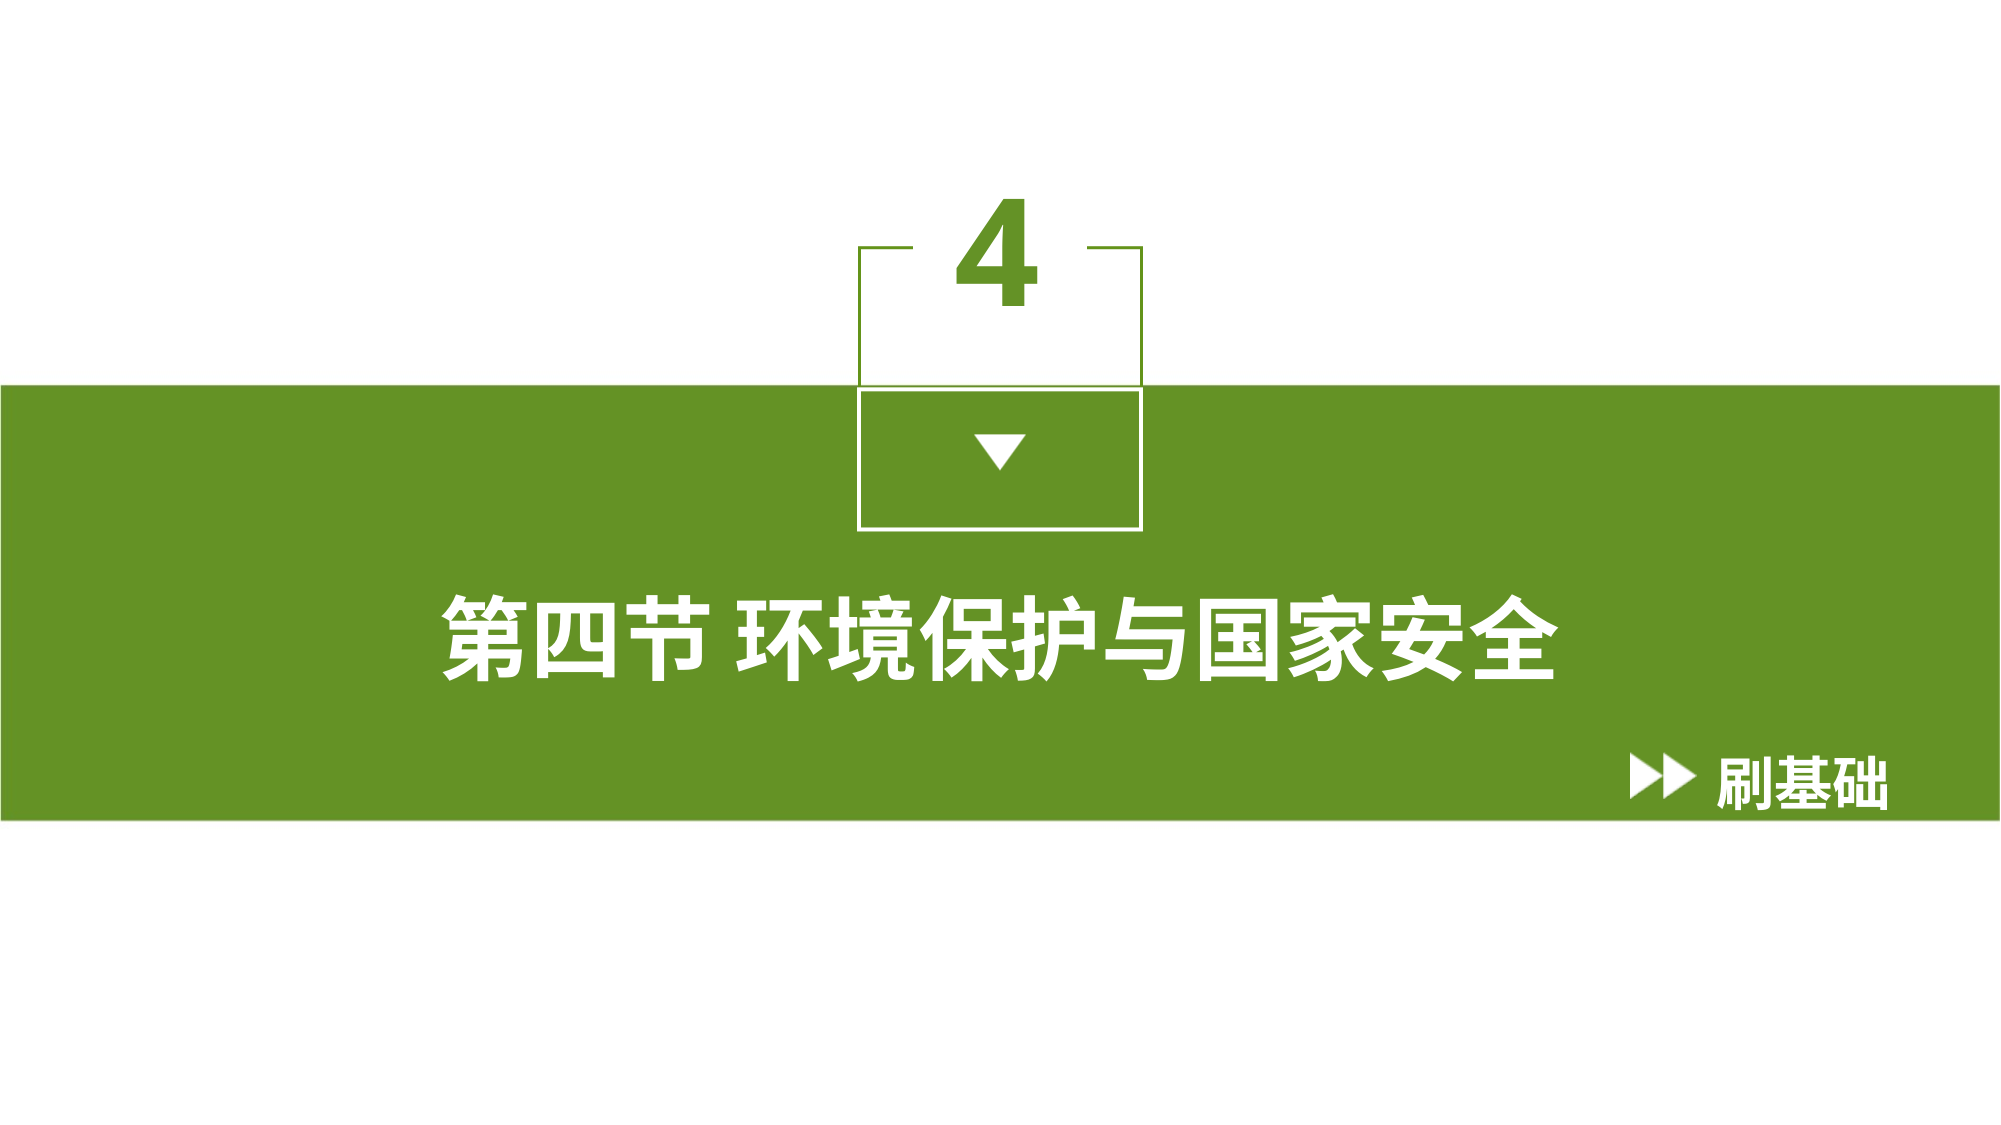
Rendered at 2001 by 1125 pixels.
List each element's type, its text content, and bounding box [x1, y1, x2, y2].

text_box 刷基础 [1715, 718, 1997, 812]
text_box 4 [865, 148, 1130, 345]
text_box 第四节 环境保护与国家安全 [0, 572, 2000, 699]
picture [0, 0, 2000, 572]
picture [0, 699, 2000, 1125]
